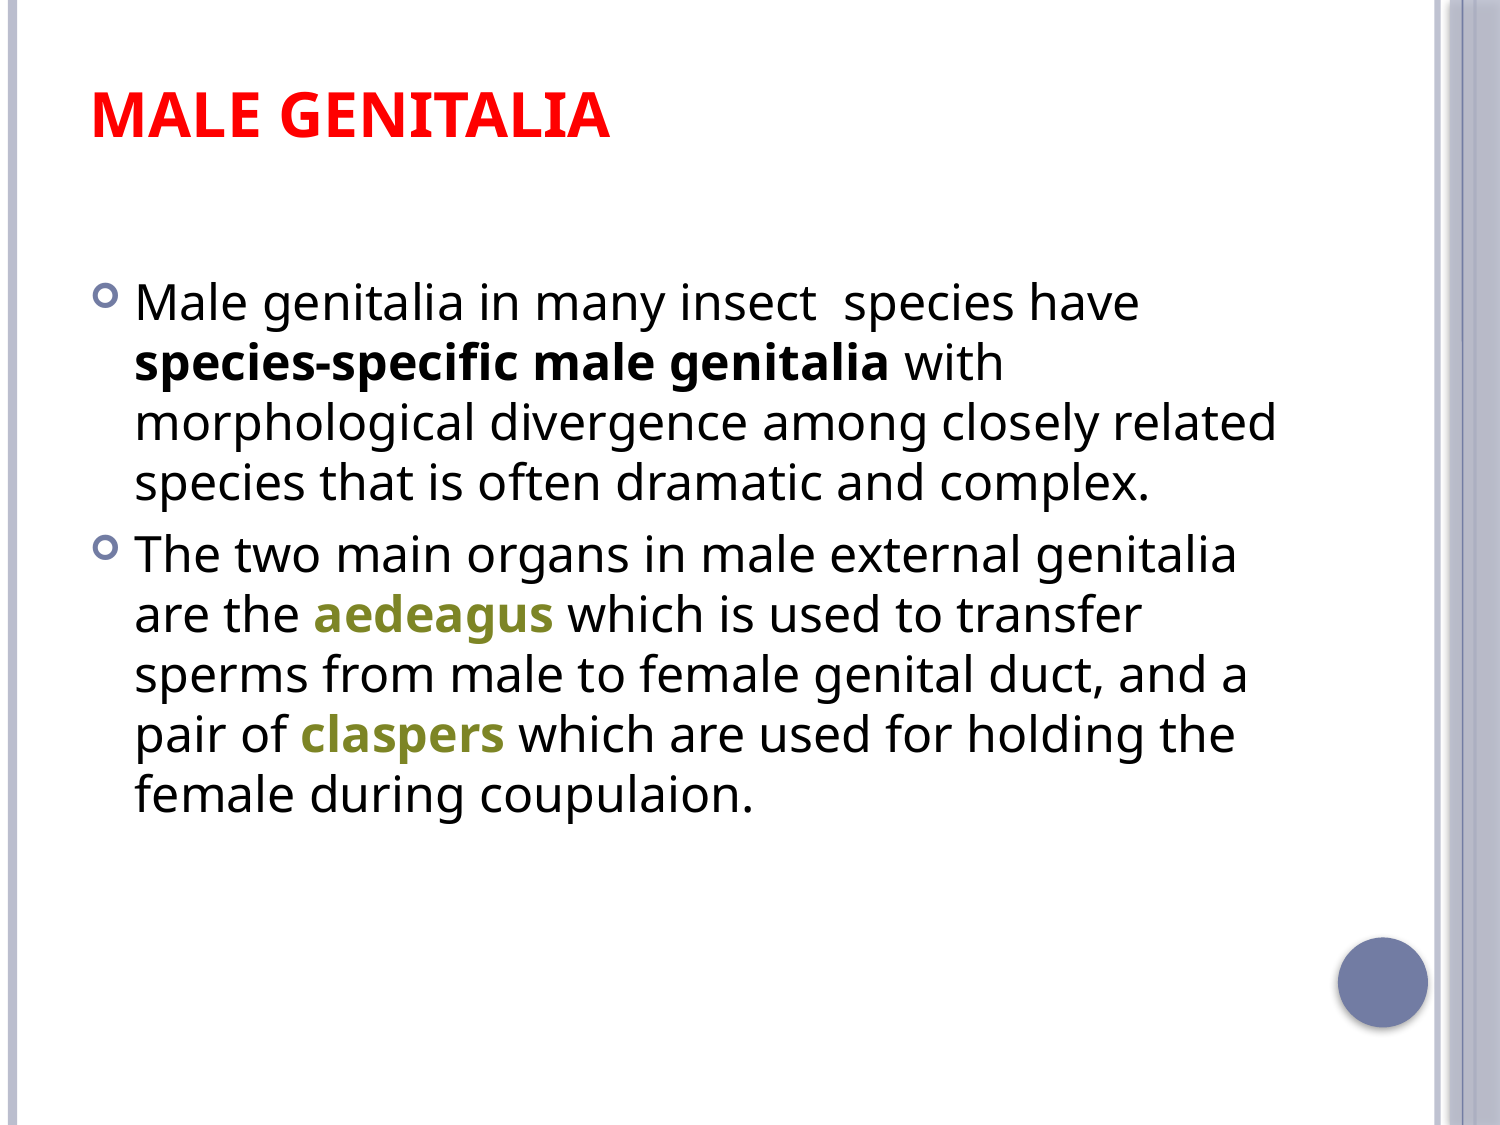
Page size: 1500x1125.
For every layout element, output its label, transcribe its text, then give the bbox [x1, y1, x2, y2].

list Male genitalia in many insect species have species-specific male genitalia with morphological divergence among closely related species that is often dramatic and complex. The two main organs in male external genitalia are the aedeagus which is used to transfer sperms from male to female genital duct, and a pair of claspers which are used for holding the female during coupulaion. [75, 262, 1300, 1062]
title Male genitalia [75, 45, 1300, 233]
